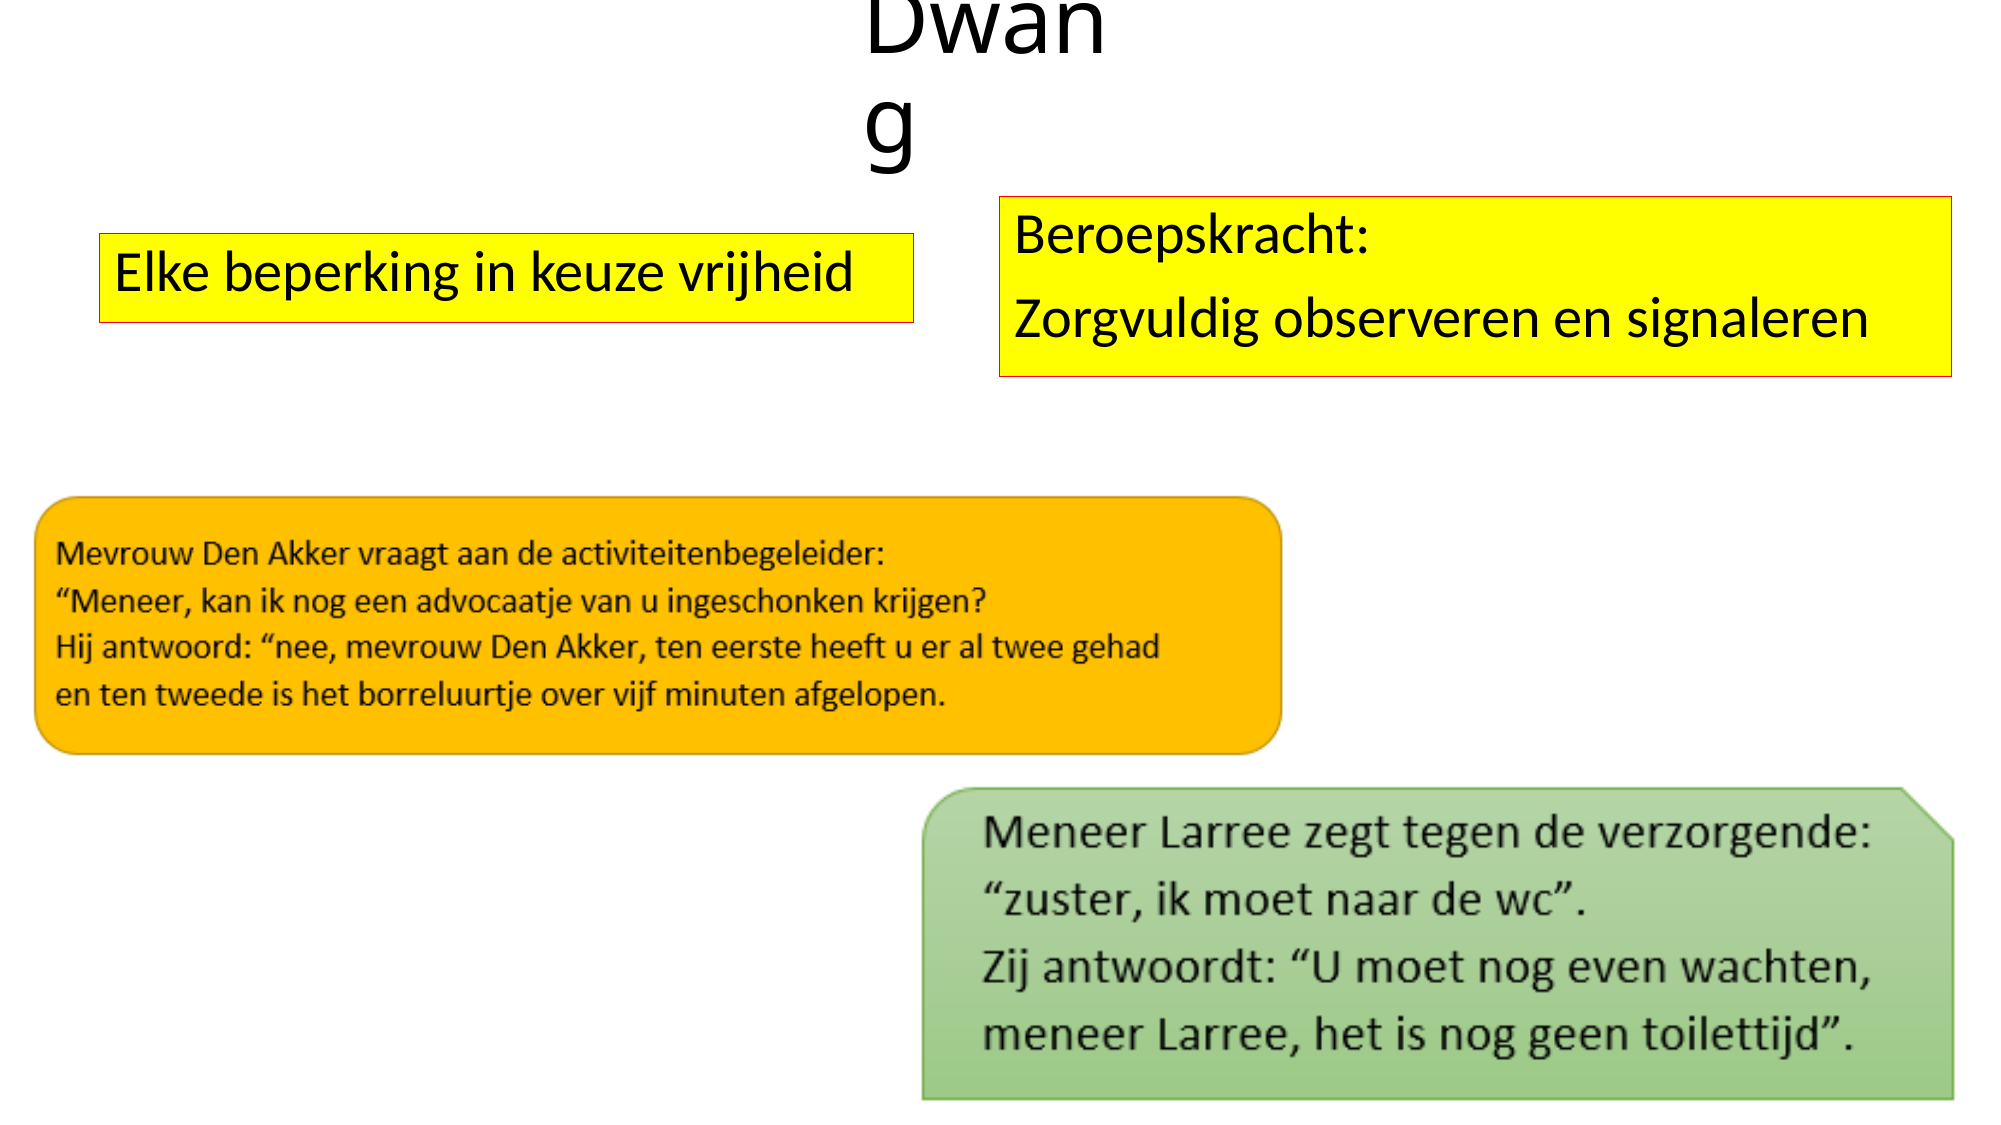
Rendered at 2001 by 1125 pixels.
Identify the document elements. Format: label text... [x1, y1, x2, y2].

title Dwang [847, 0, 1153, 147]
text_box Beroepskracht: Zorgvuldig observeren en signaleren [999, 196, 1952, 377]
list Elke beperking in keuze vrijheid [99, 233, 914, 323]
picture [27, 489, 1991, 1125]
